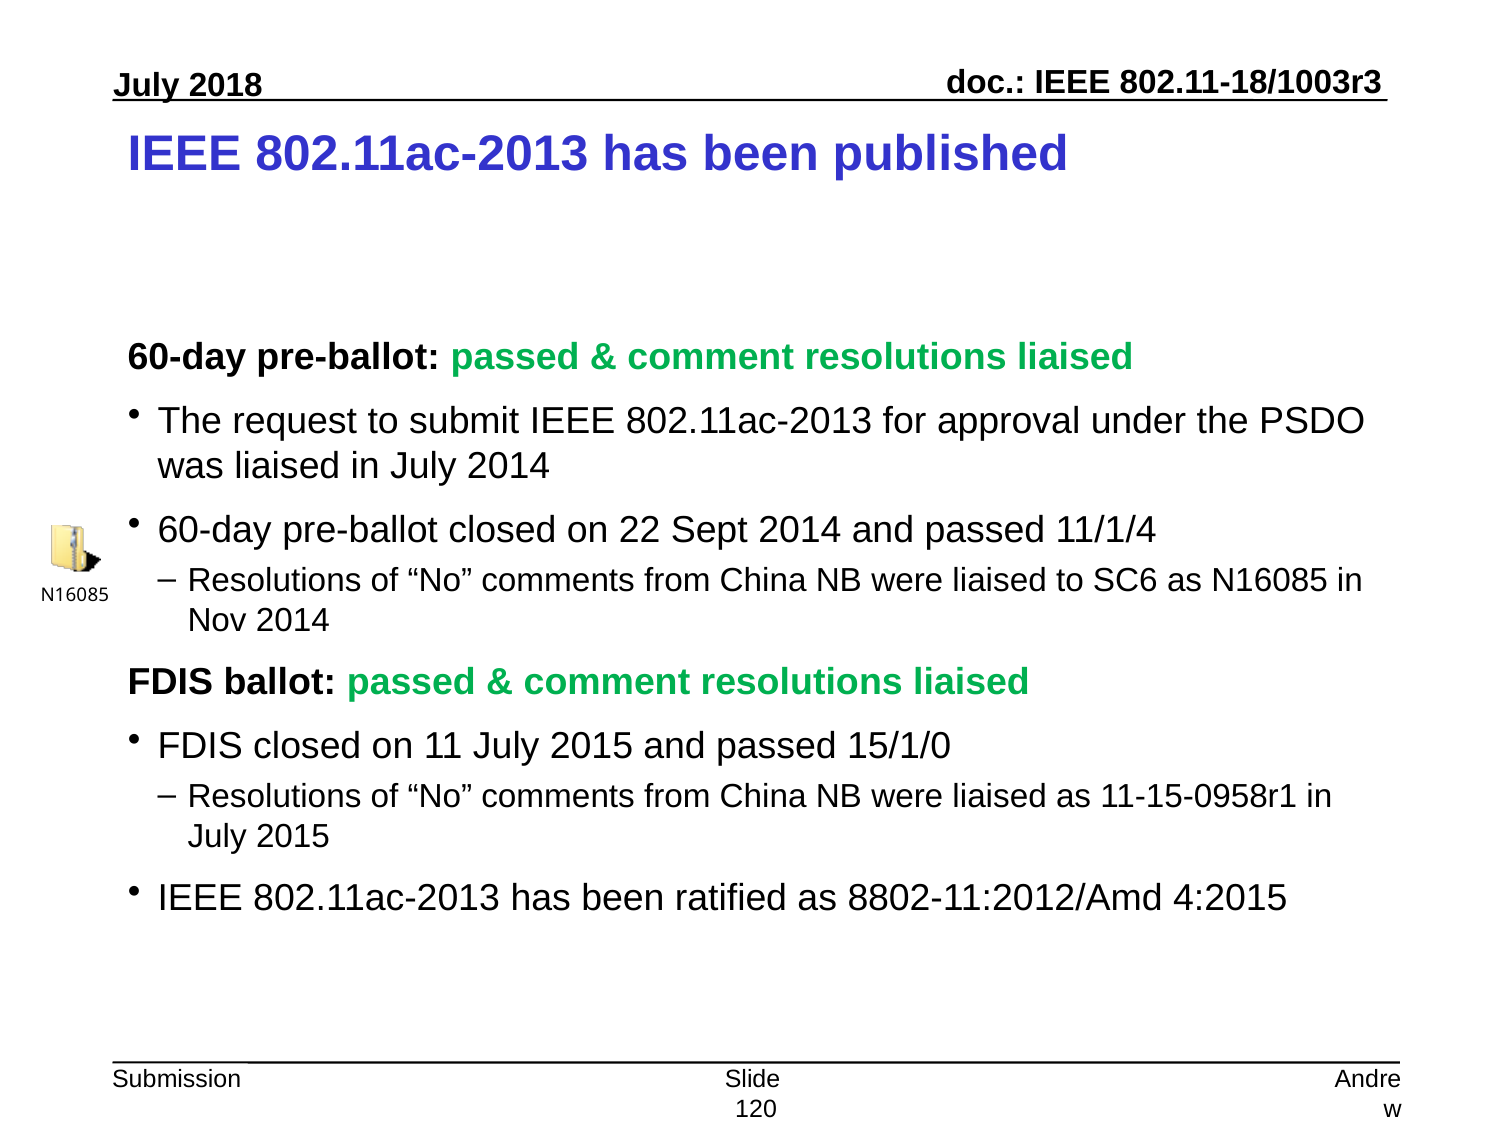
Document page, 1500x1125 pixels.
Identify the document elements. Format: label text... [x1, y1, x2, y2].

title IEEE 802.11ac-2013 has been published [112, 112, 1475, 288]
footer Andrew Myles, Cisco [1320, 1061, 1402, 1093]
slide_number Slide 120 [709, 1061, 803, 1093]
list 60-day pre-ballot: passed & comment resolutions liaised The request to submit IEEE 802.11ac-2013 for approval under the PSDO was liaised in July 2014 60-day pre-ballot closed on 22 Sept 2014 and passed 11/1/4 Resolutions of “No” comments from China NB were liaised to SC6 as N16085 in Nov 2014 FDIS ballot: passed & comment resolutions liaised FDIS closed on 11 July 2015 and passed 15/1/0 Resolutions of “No” comments from China NB were liaised as 11-15-0958r1 in July 2015 IEEE 802.11ac-2013 has been ratified as 8802-11:2012/Amd 4:2015 [112, 324, 1388, 1000]
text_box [0, 524, 151, 652]
